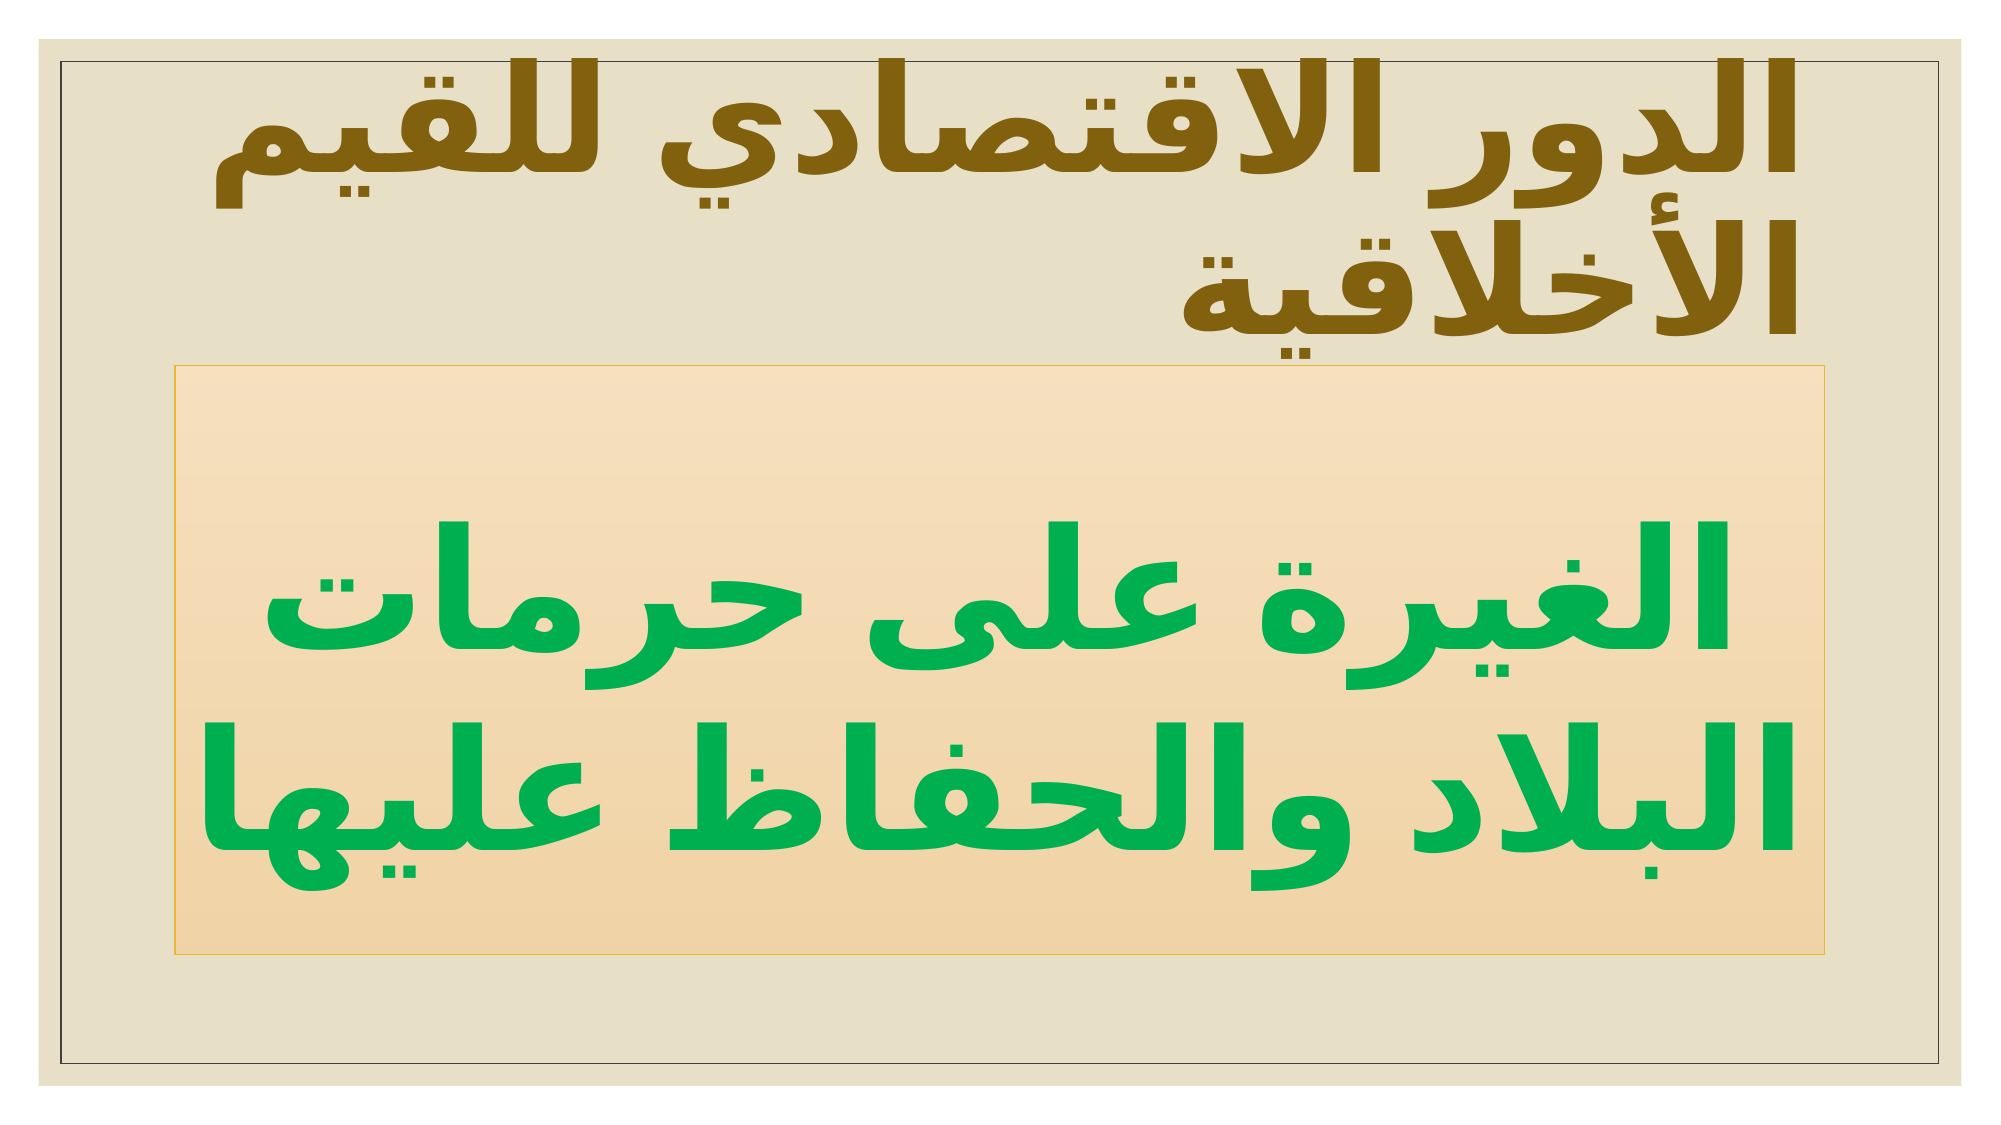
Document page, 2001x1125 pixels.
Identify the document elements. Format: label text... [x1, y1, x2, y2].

list الغيرة على حرمات البلاد والحفاظ عليها [174, 365, 1825, 955]
title الدور الاقتصادي للقيم الأخلاقية [174, 92, 1825, 318]
